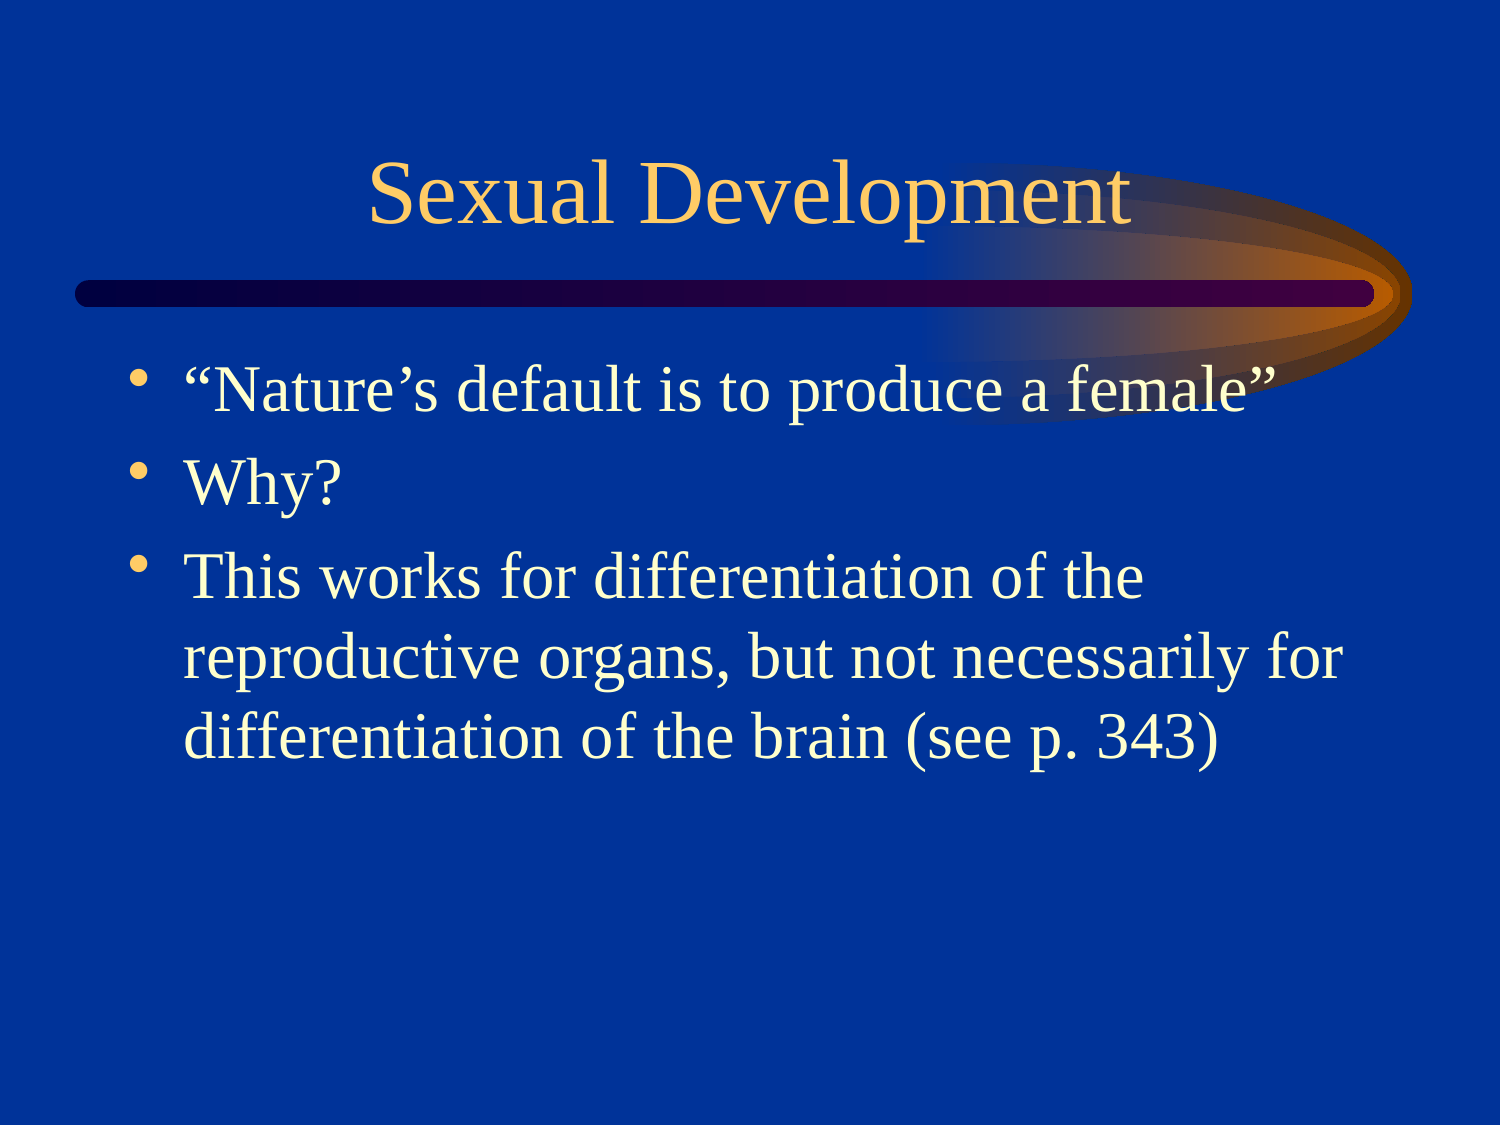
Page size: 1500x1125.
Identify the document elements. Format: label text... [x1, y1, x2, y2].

list “Nature’s default is to produce a female” Why? This works for differentiation of the reproductive organs, but not necessarily for differentiation of the brain (see p. 343) [112, 337, 1388, 1013]
title Sexual Development [112, 62, 1388, 251]
